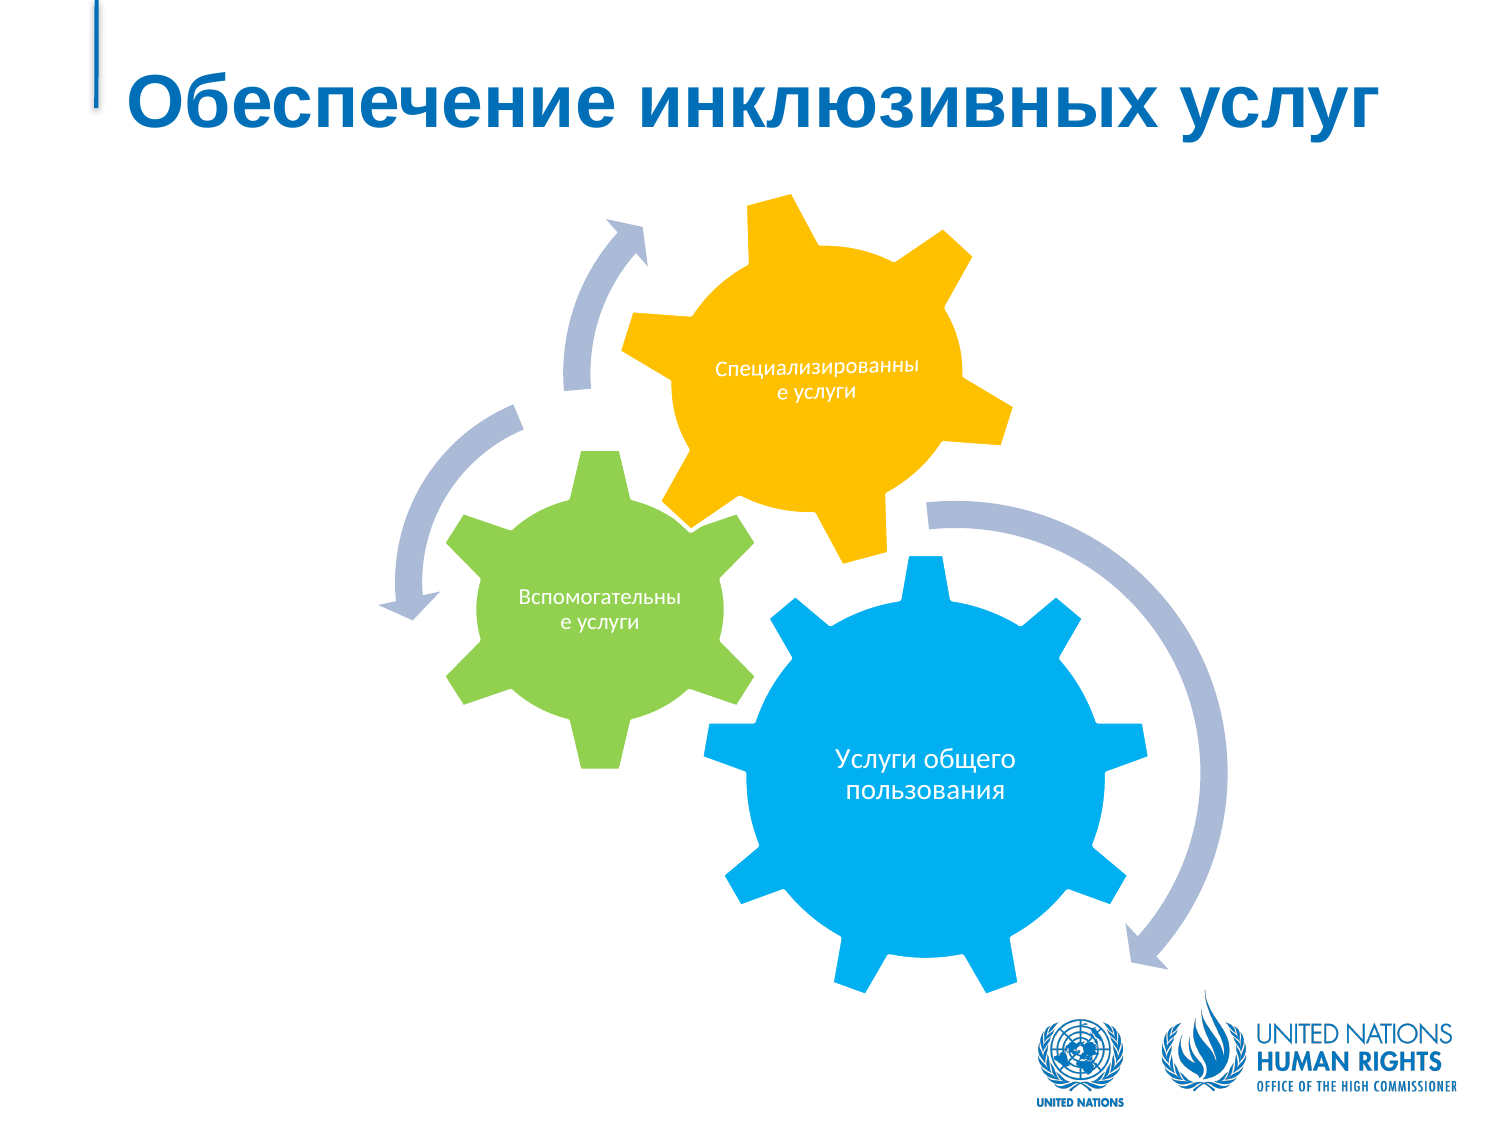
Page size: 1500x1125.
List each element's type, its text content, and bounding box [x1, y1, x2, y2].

title Обеспечение инклюзивных услуг [71, 45, 1437, 224]
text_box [123, 160, 1357, 986]
picture [1037, 990, 1457, 1107]
